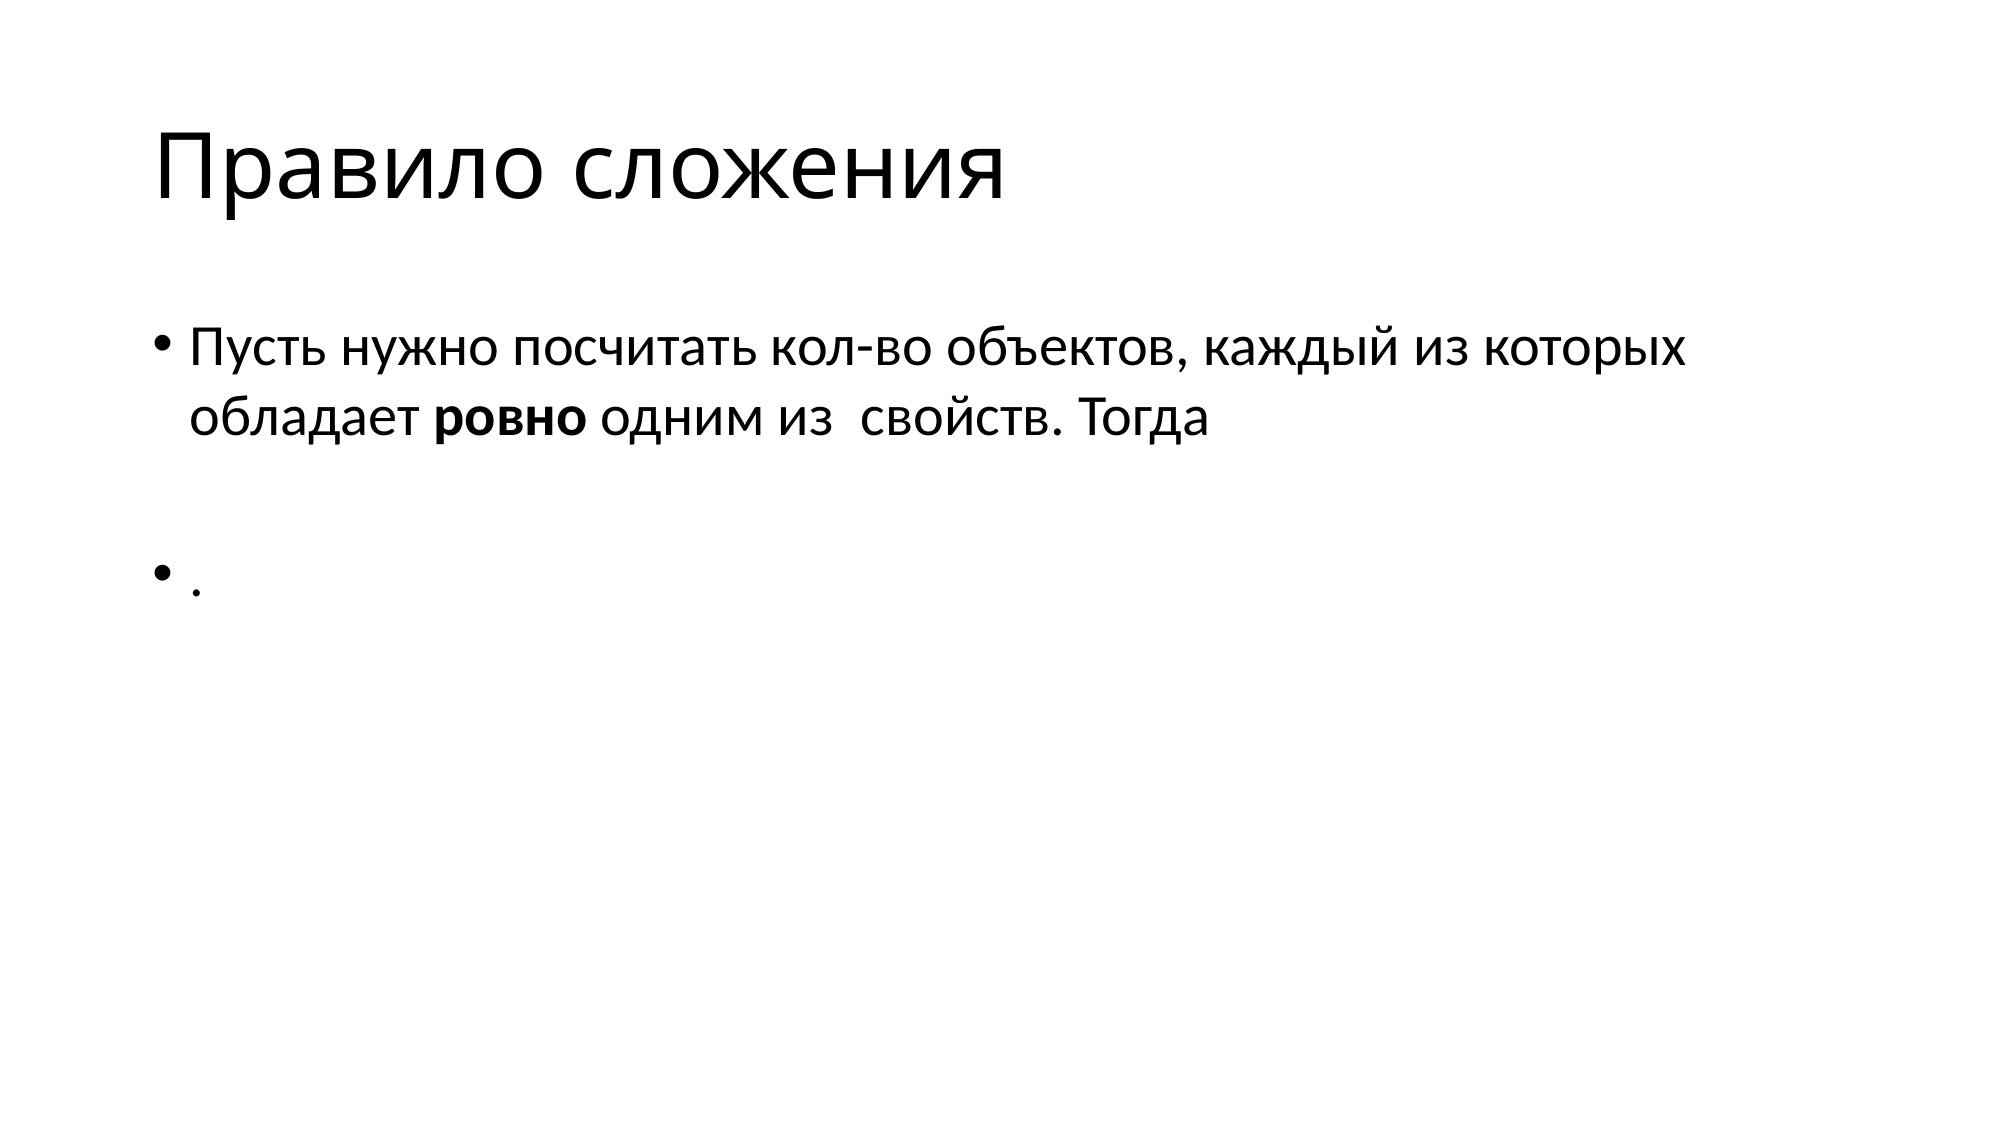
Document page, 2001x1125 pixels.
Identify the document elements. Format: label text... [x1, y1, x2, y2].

title Правило сложения [137, 59, 1863, 278]
